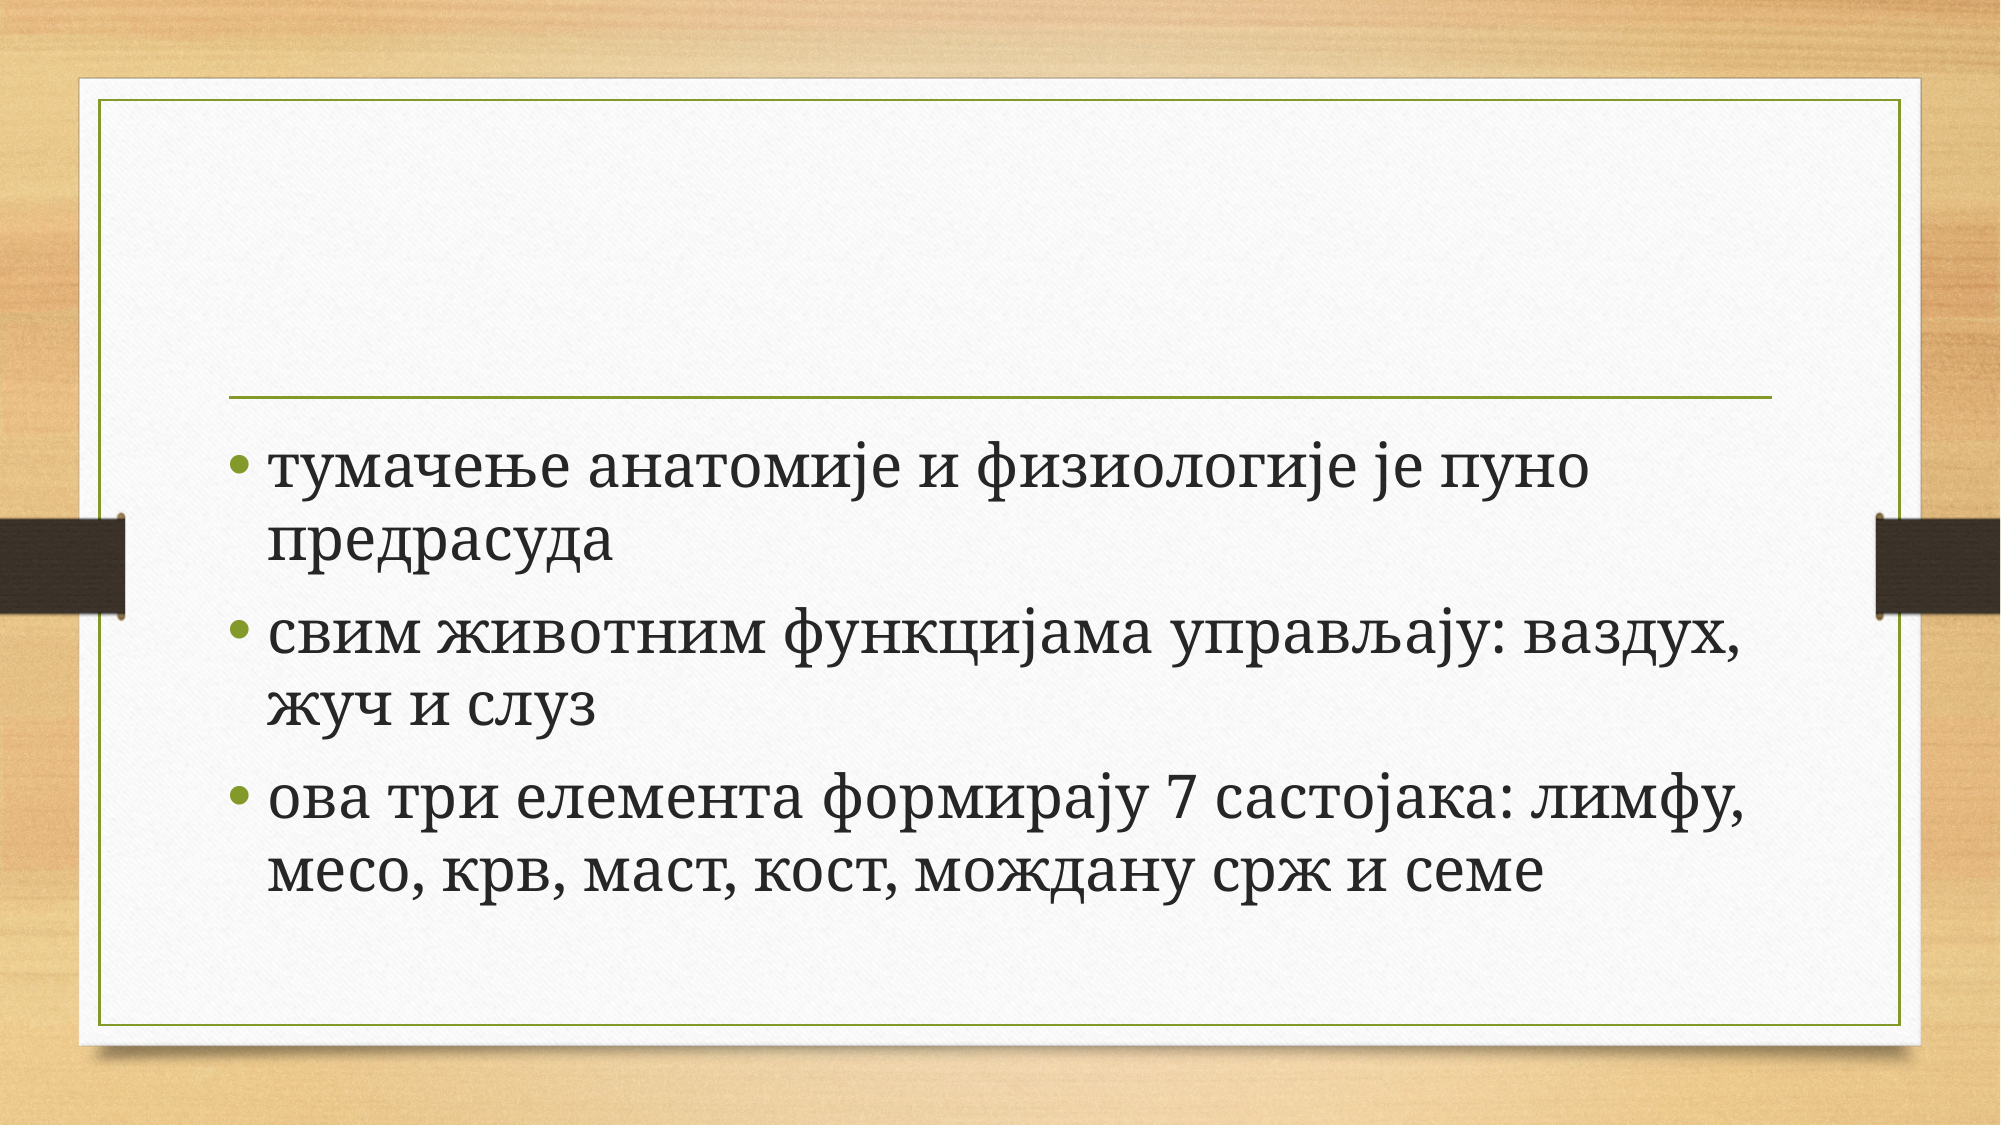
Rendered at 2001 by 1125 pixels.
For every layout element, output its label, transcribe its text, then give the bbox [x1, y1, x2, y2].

picture [0, 0, 2001, 1125]
list тумачење анатомије и физиологије је пуно предрасуда свим животним функцијама управљају: ваздух, жуч и слуз ова три елемента формирају 7 састојака: лимфу, месо, крв, маст, кост, мождану срж и семе [212, 419, 1788, 964]
